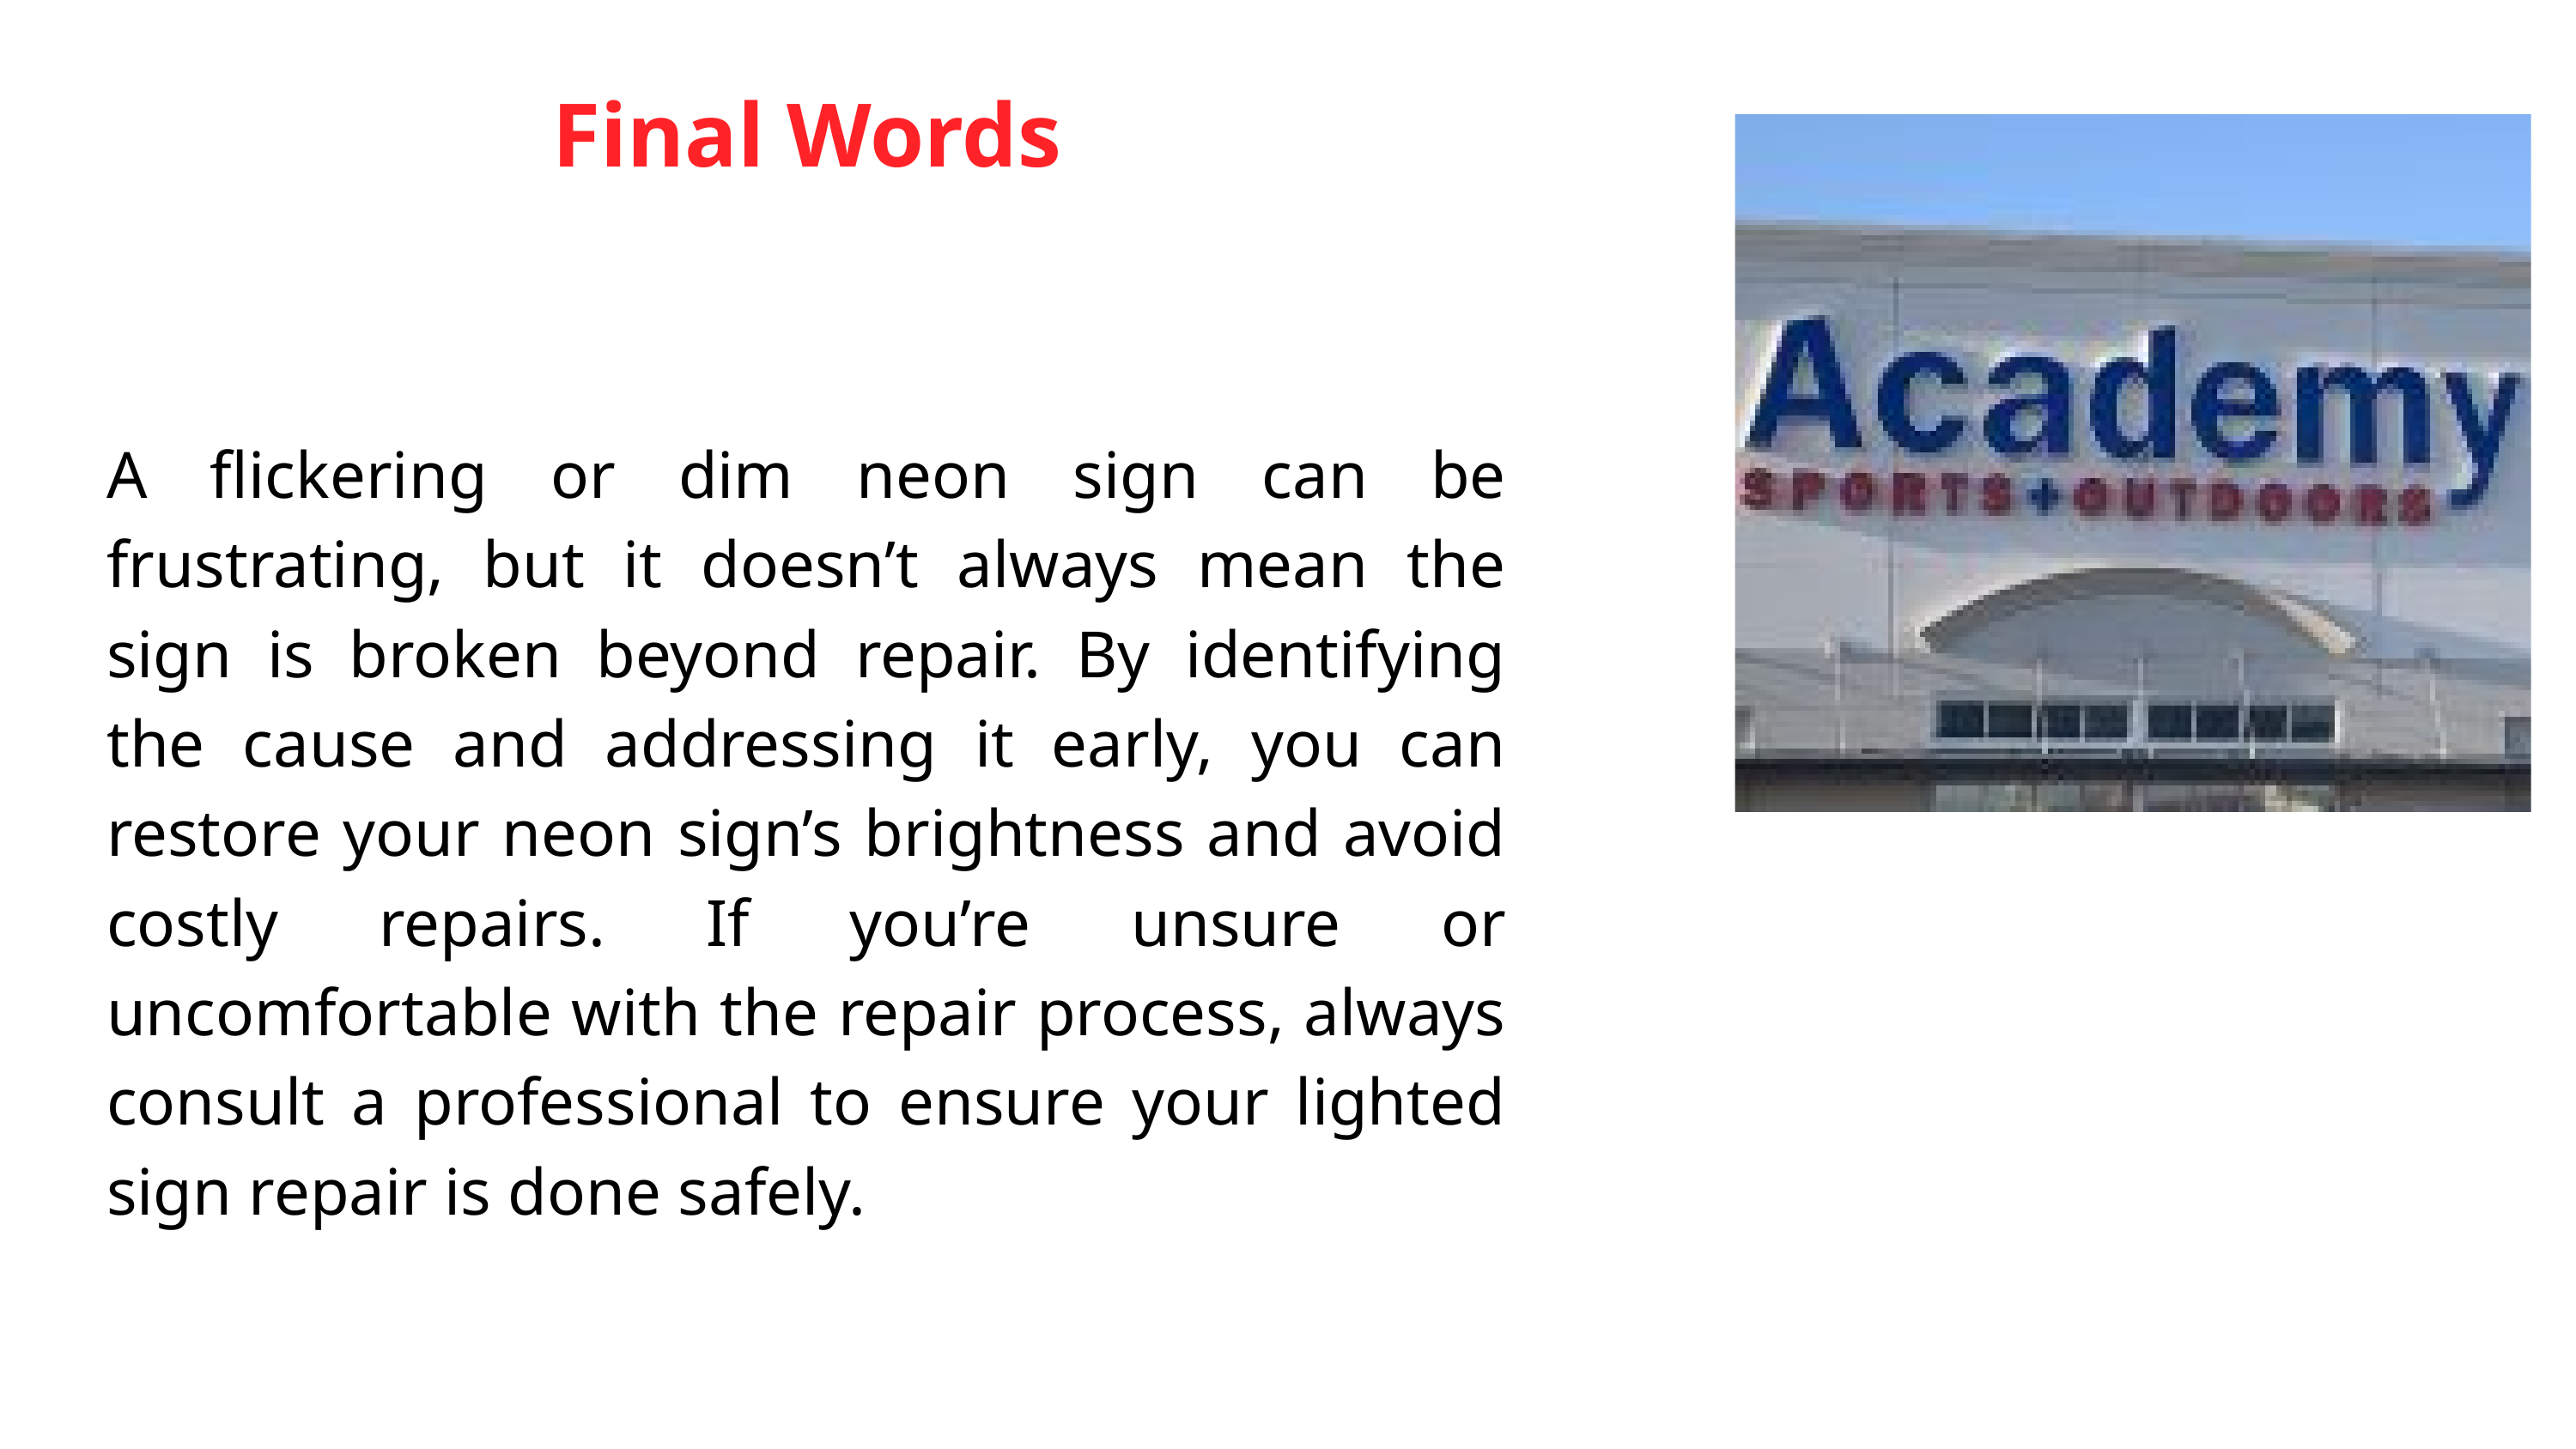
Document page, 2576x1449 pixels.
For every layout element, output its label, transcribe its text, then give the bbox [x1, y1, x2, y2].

text_box [1735, 114, 2531, 812]
text_box A flickering or dim neon sign can be frustrating, but it doesn’t always mean the sign is broken beyond repair. By identifying the cause and addressing it early, you can restore your neon sign’s brightness and avoid costly repairs. If you’re unsure or uncomfortable with the repair process, always consult a professional to ensure your lighted sign repair is done safely. [106, 421, 1508, 1318]
text_box Final Words [501, 61, 1113, 307]
